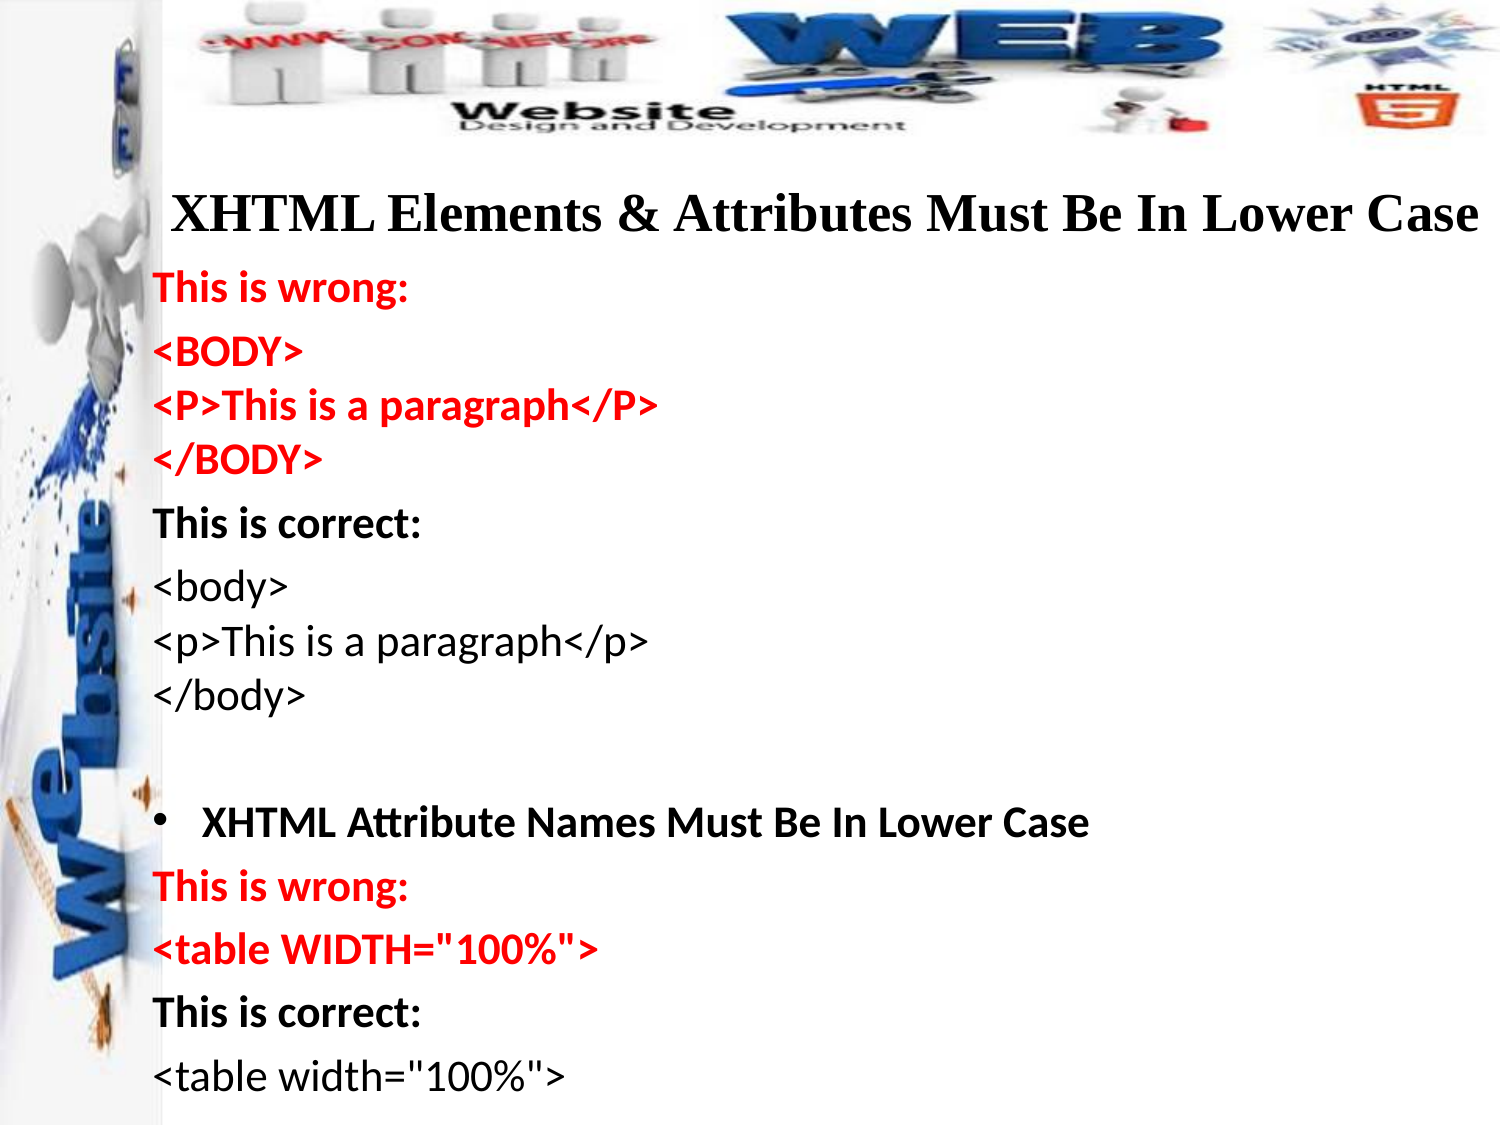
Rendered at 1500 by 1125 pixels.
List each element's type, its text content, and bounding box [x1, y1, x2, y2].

list This is wrong: <BODY> <P>This is a paragraph</P> </BODY> This is correct: <body> <p>This is a paragraph</p> </body> XHTML Attribute Names Must Be In Lower Case This is wrong: <table WIDTH="100%"> This is correct: <table width="100%"> [137, 249, 1500, 1113]
title XHTML Elements & Attributes Must Be In Lower Case [150, 137, 1500, 249]
picture [0, 0, 1500, 1125]
